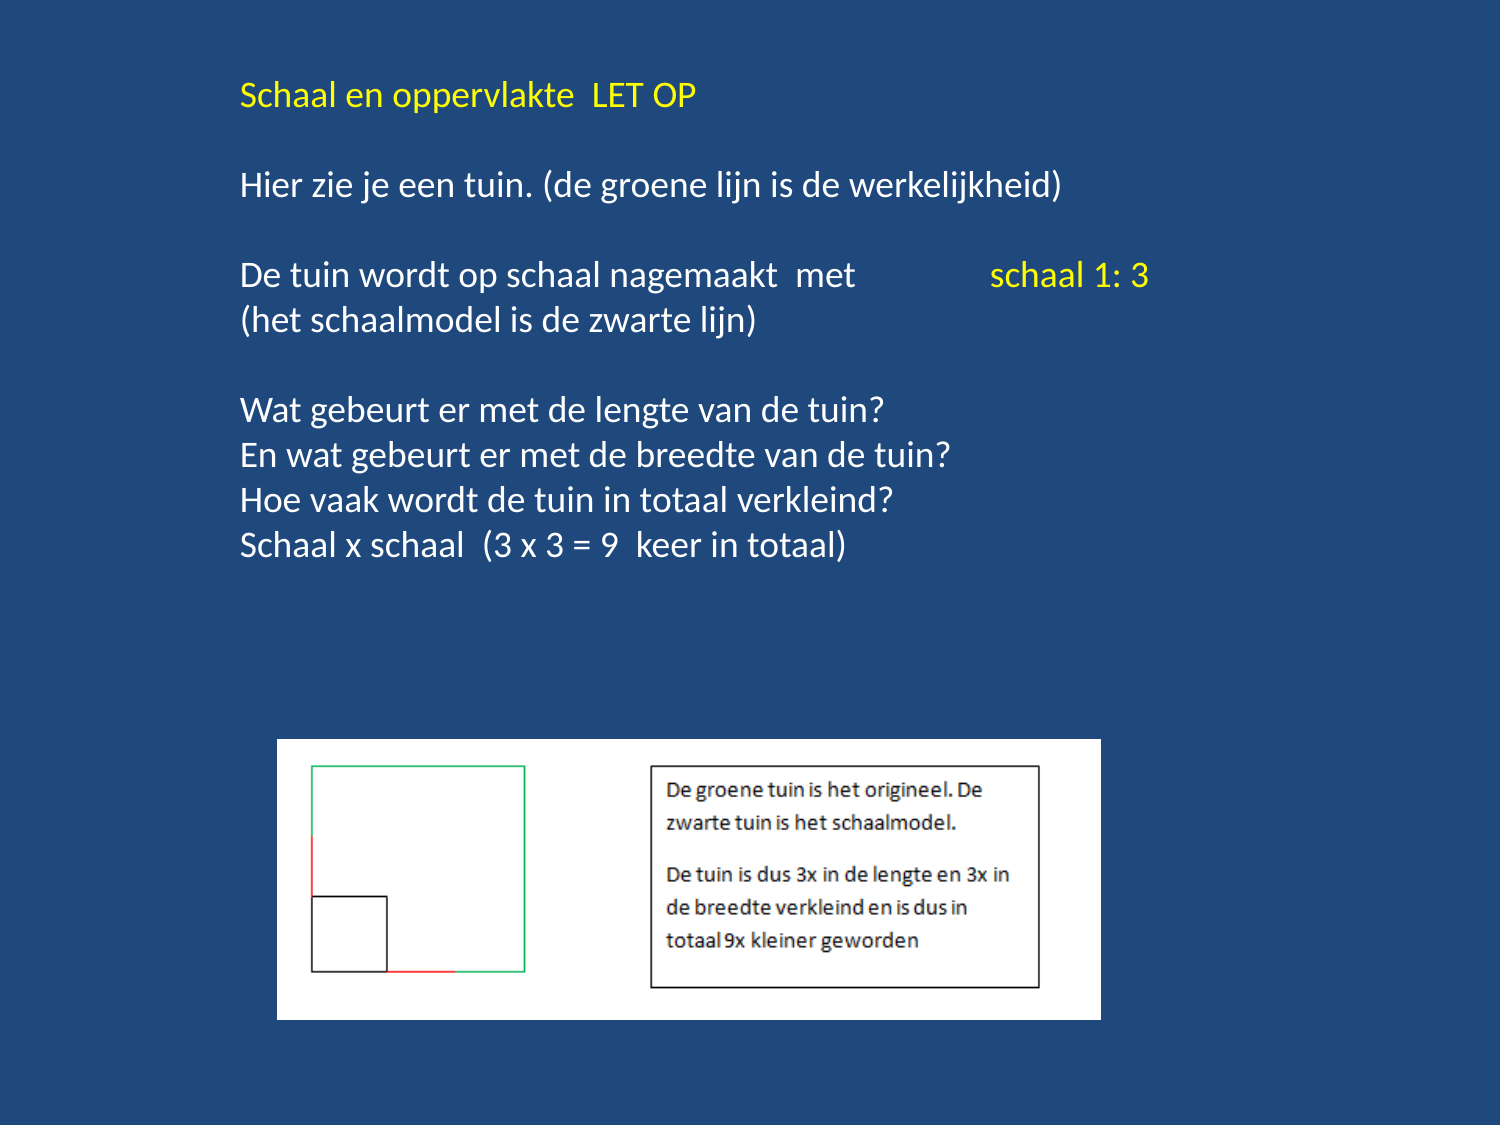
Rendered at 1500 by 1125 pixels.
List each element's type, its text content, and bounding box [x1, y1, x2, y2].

picture [277, 739, 1102, 1020]
text_box Schaal en oppervlakte LET OP Hier zie je een tuin. (de groene lijn is de werkelijkheid) De tuin wordt op schaal nagemaakt met schaal 1: 3 (het schaalmodel is de zwarte lijn) Wat gebeurt er met de lengte van de tuin? En wat gebeurt er met de breedte van de tuin? Hoe vaak wordt de tuin in totaal verkleind? Schaal x schaal (3 x 3 = 9 keer in totaal) [224, 62, 1438, 618]
